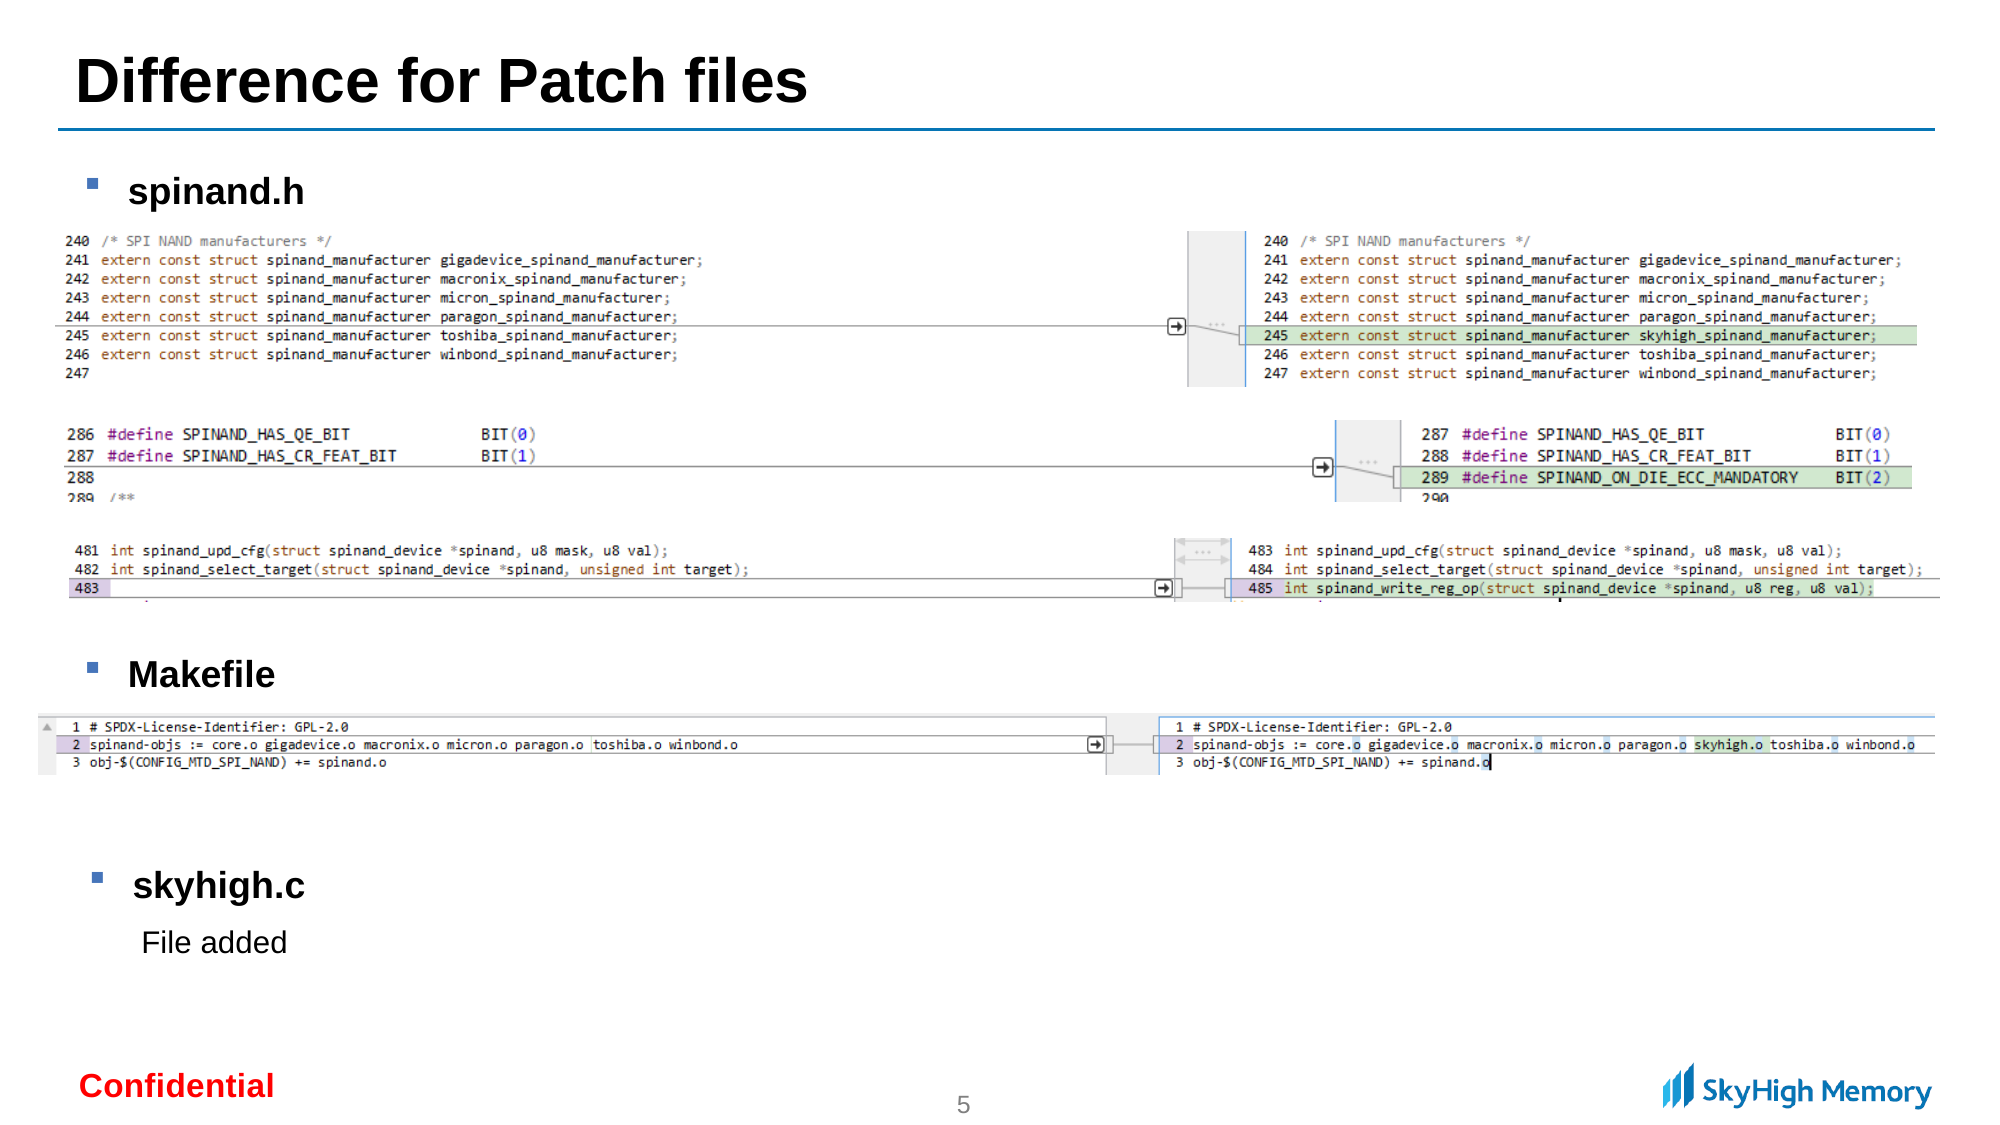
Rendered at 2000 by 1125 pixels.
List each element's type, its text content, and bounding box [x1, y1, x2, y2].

text_box skyhigh.c File added [73, 853, 1935, 915]
picture [68, 538, 1940, 602]
picture [64, 420, 1912, 502]
title Difference for Patch files [59, 39, 1936, 125]
picture [1653, 1055, 1938, 1117]
picture [38, 713, 1936, 775]
text_box Makefile [69, 642, 1931, 705]
picture [55, 230, 1917, 387]
list spinand.h [68, 158, 1931, 221]
